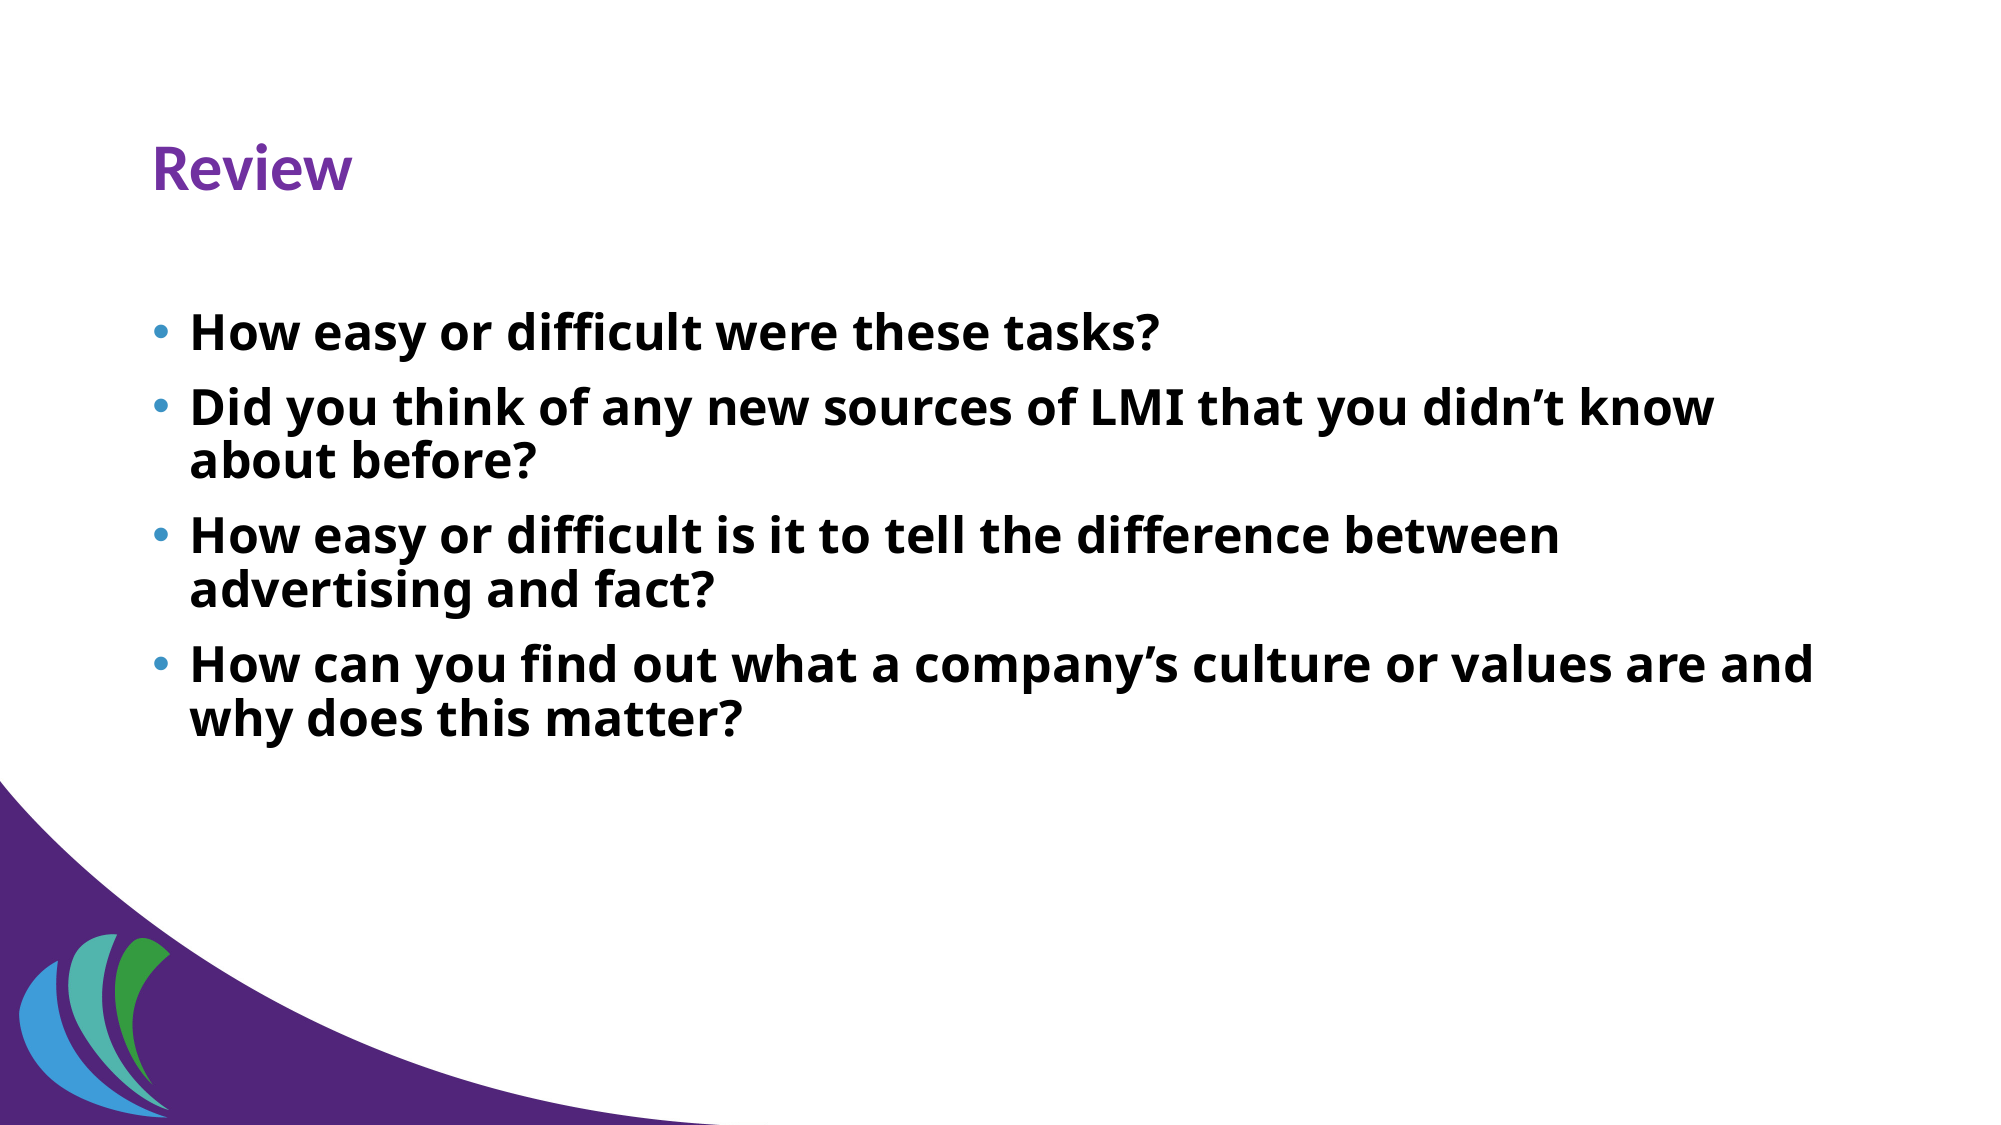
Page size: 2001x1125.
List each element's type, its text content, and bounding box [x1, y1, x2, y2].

title Review [137, 59, 1863, 278]
list How easy or difficult were these tasks? Did you think of any new sources of LMI that you didn’t know about before? How easy or difficult is it to tell the difference between advertising and fact? How can you find out what a company’s culture or values are and why does this matter? [137, 299, 1863, 1014]
picture [0, 1, 2000, 1125]
